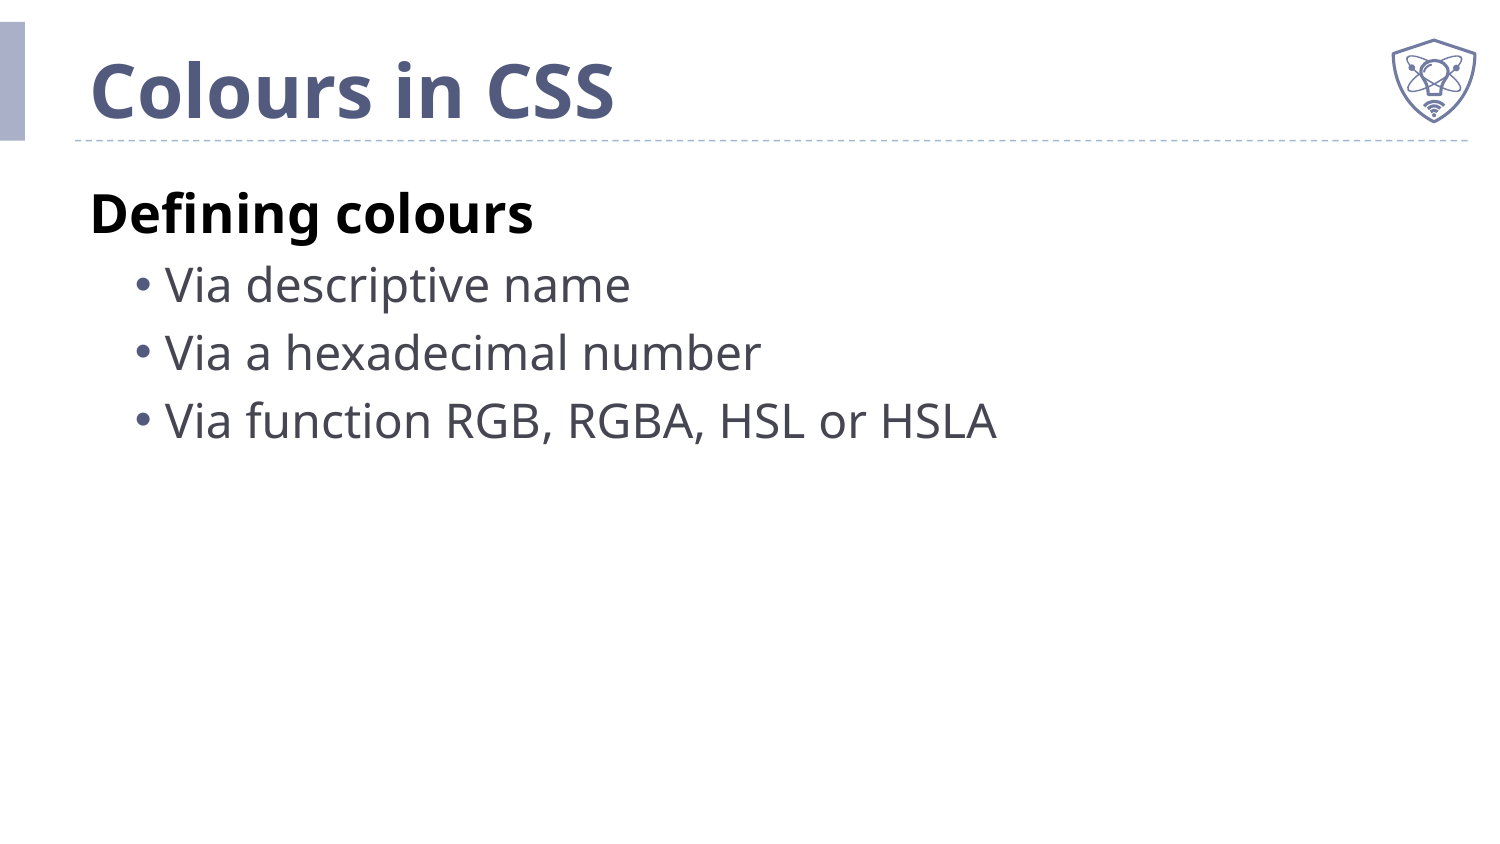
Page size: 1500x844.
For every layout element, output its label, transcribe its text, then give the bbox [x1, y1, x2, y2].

list Defining colours Via descriptive name Via a hexadecimal number Via function RGB, RGBA, HSL or HSLA [75, 171, 1475, 835]
title Colours in CSS [75, 18, 1475, 141]
